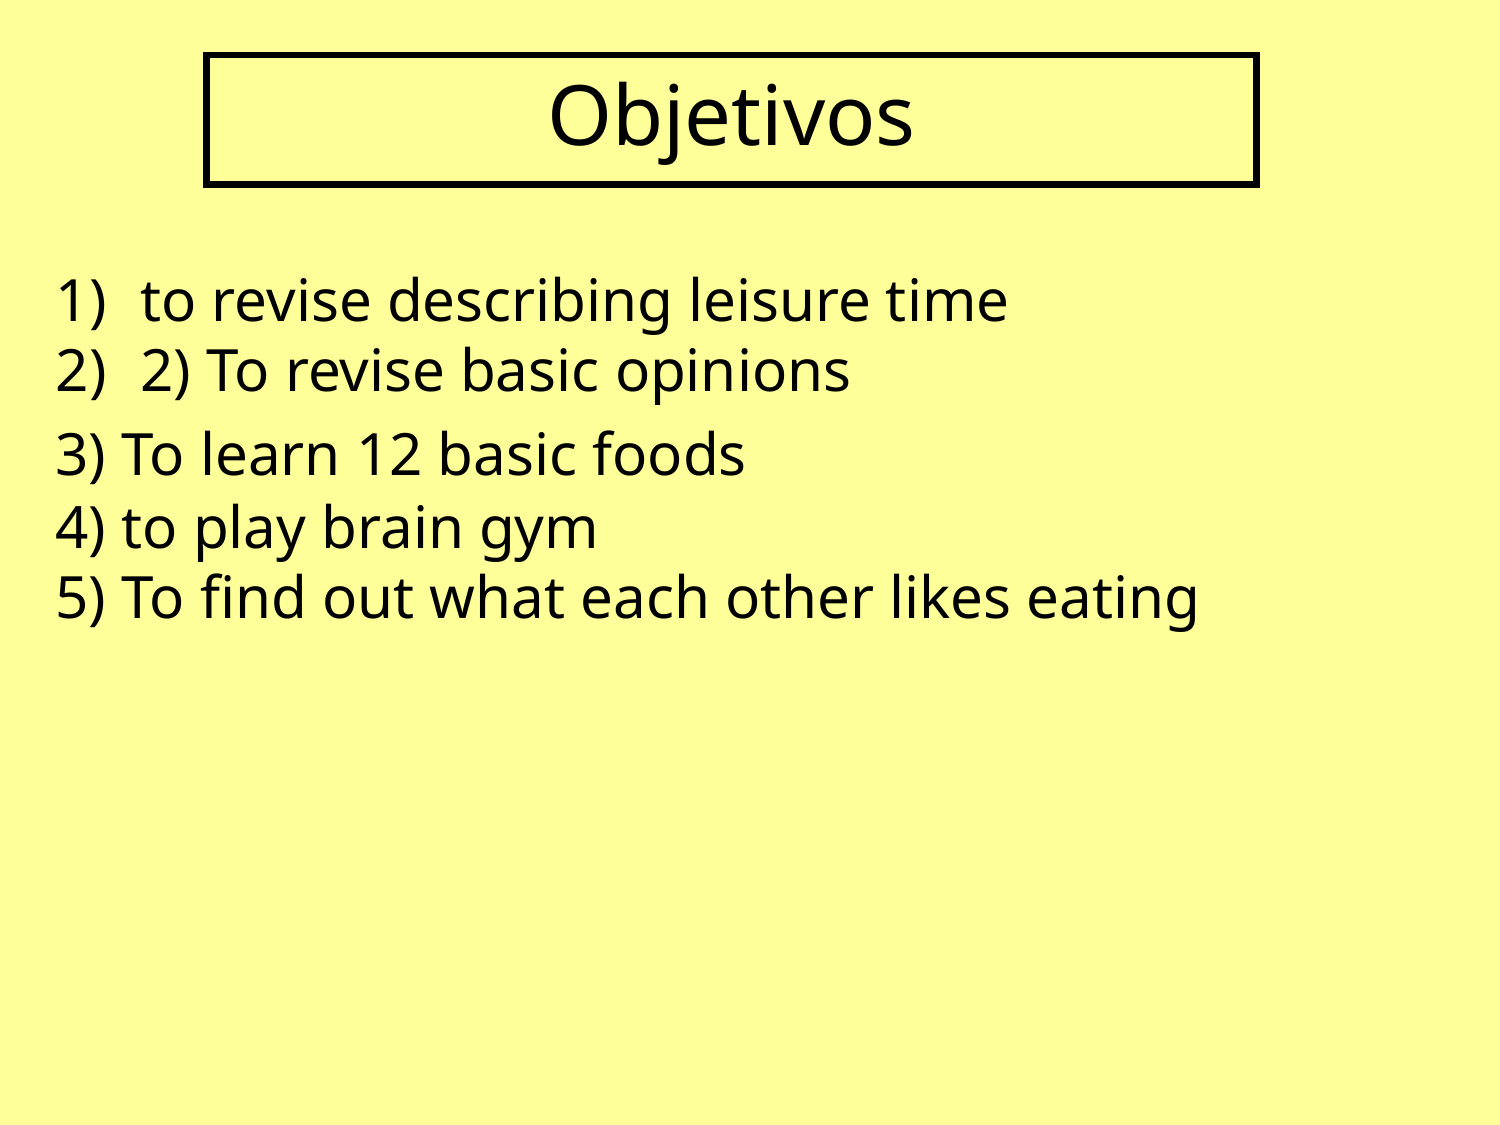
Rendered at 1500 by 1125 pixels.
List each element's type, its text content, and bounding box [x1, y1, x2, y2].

text_box to revise describing leisure time 2) To revise basic opinions 3) To learn 12 basic foods 4) to play brain gym 5) To find out what each other likes eating [41, 255, 1436, 638]
subtitle Objetivos [206, 54, 1257, 185]
